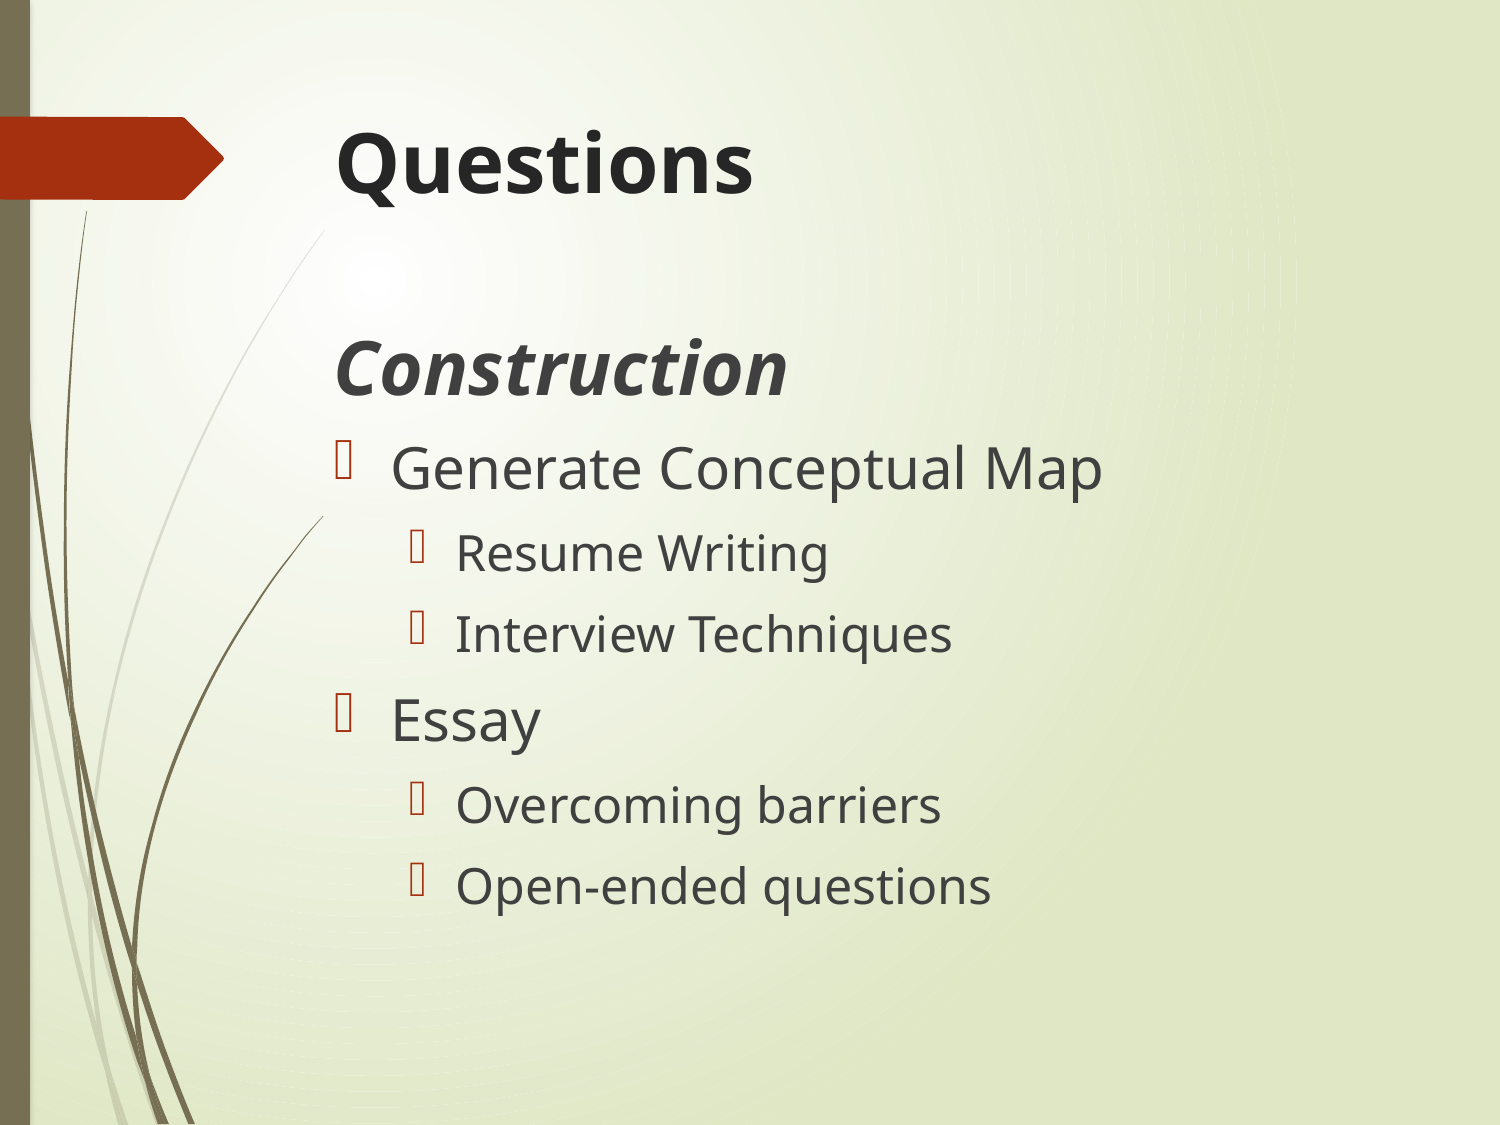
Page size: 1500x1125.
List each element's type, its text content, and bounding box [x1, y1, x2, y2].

list Construction Generate Conceptual Map Resume Writing Interview Techniques Essay Overcoming barriers Open-ended questions [318, 312, 1400, 970]
title Questions [319, 102, 1400, 312]
